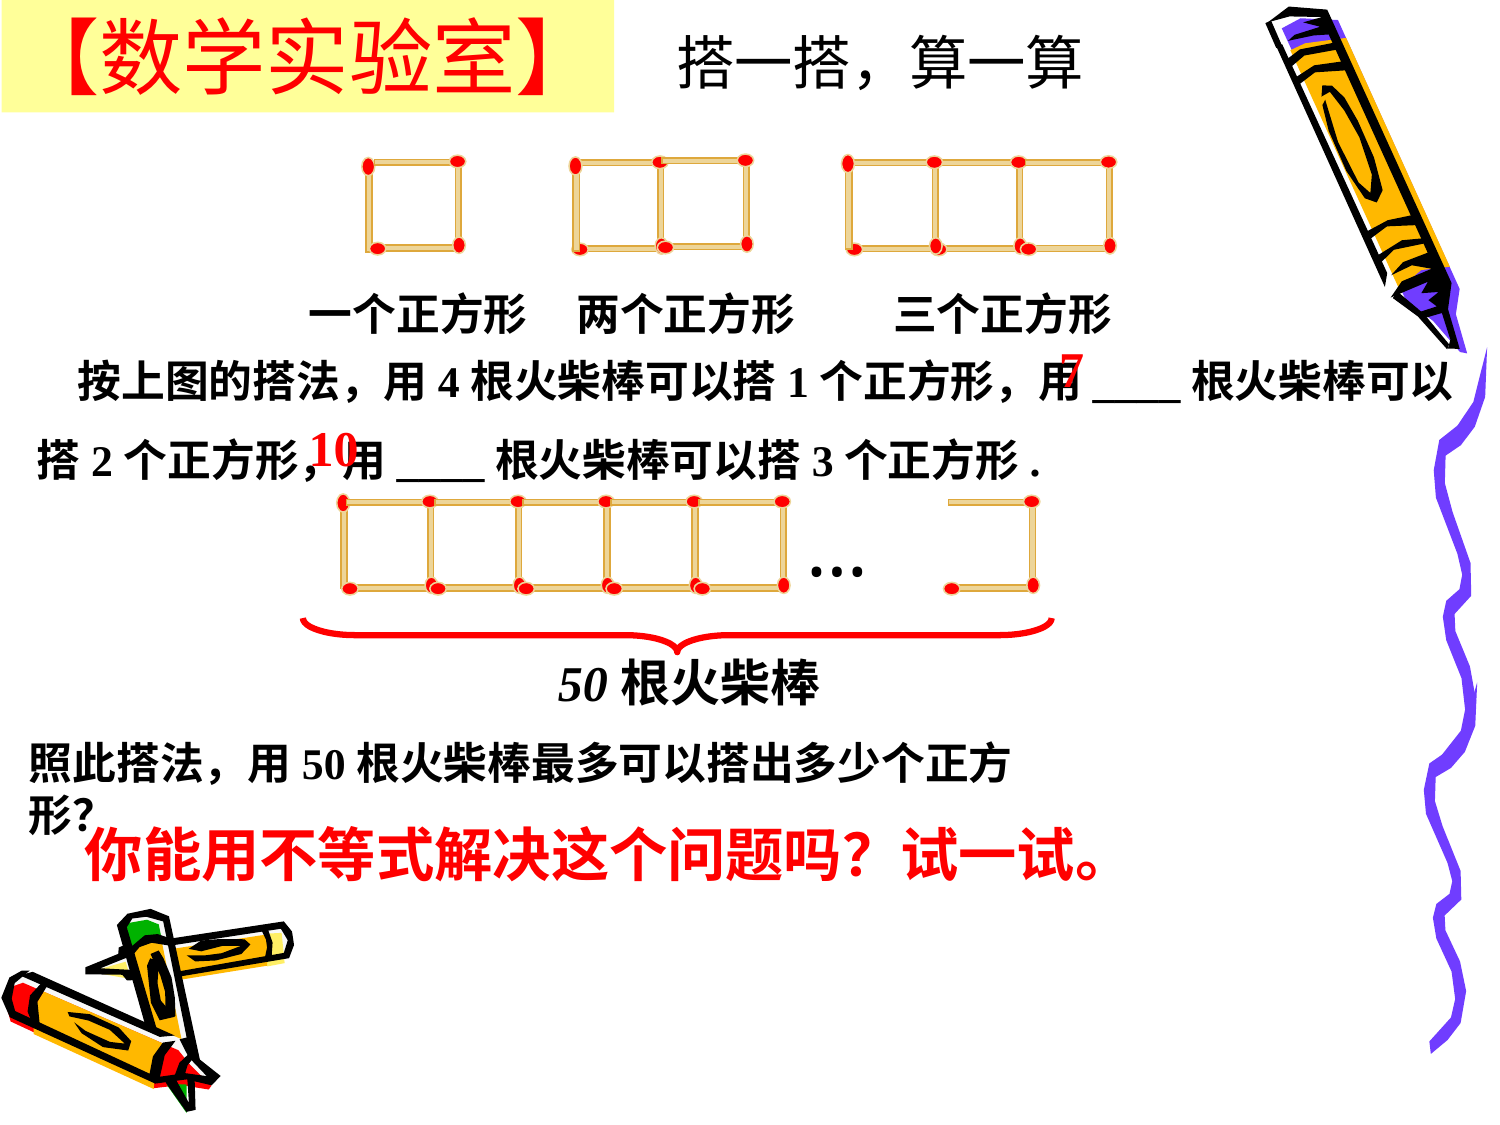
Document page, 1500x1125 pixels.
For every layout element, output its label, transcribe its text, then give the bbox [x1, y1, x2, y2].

text_box 你能用不等式解决这个问题吗？试一试。 [70, 810, 1335, 896]
text_box 10 [293, 408, 392, 484]
text_box 7 [1044, 356, 1116, 405]
text_box 按上图的搭法，用4根火柴棒可以搭1个正方形，用____根火柴棒可以搭2个正方形，用____根火柴棒可以搭3个正方形. [22, 320, 1478, 493]
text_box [335, 490, 1041, 720]
text_box 搭一搭，算一算 [661, 19, 1100, 104]
text_box 照此搭法，用50根火柴棒最多可以搭出多少个正方形？ [14, 727, 1104, 848]
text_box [293, 153, 1128, 348]
text_box 【数学实验室】 [1, 0, 615, 113]
